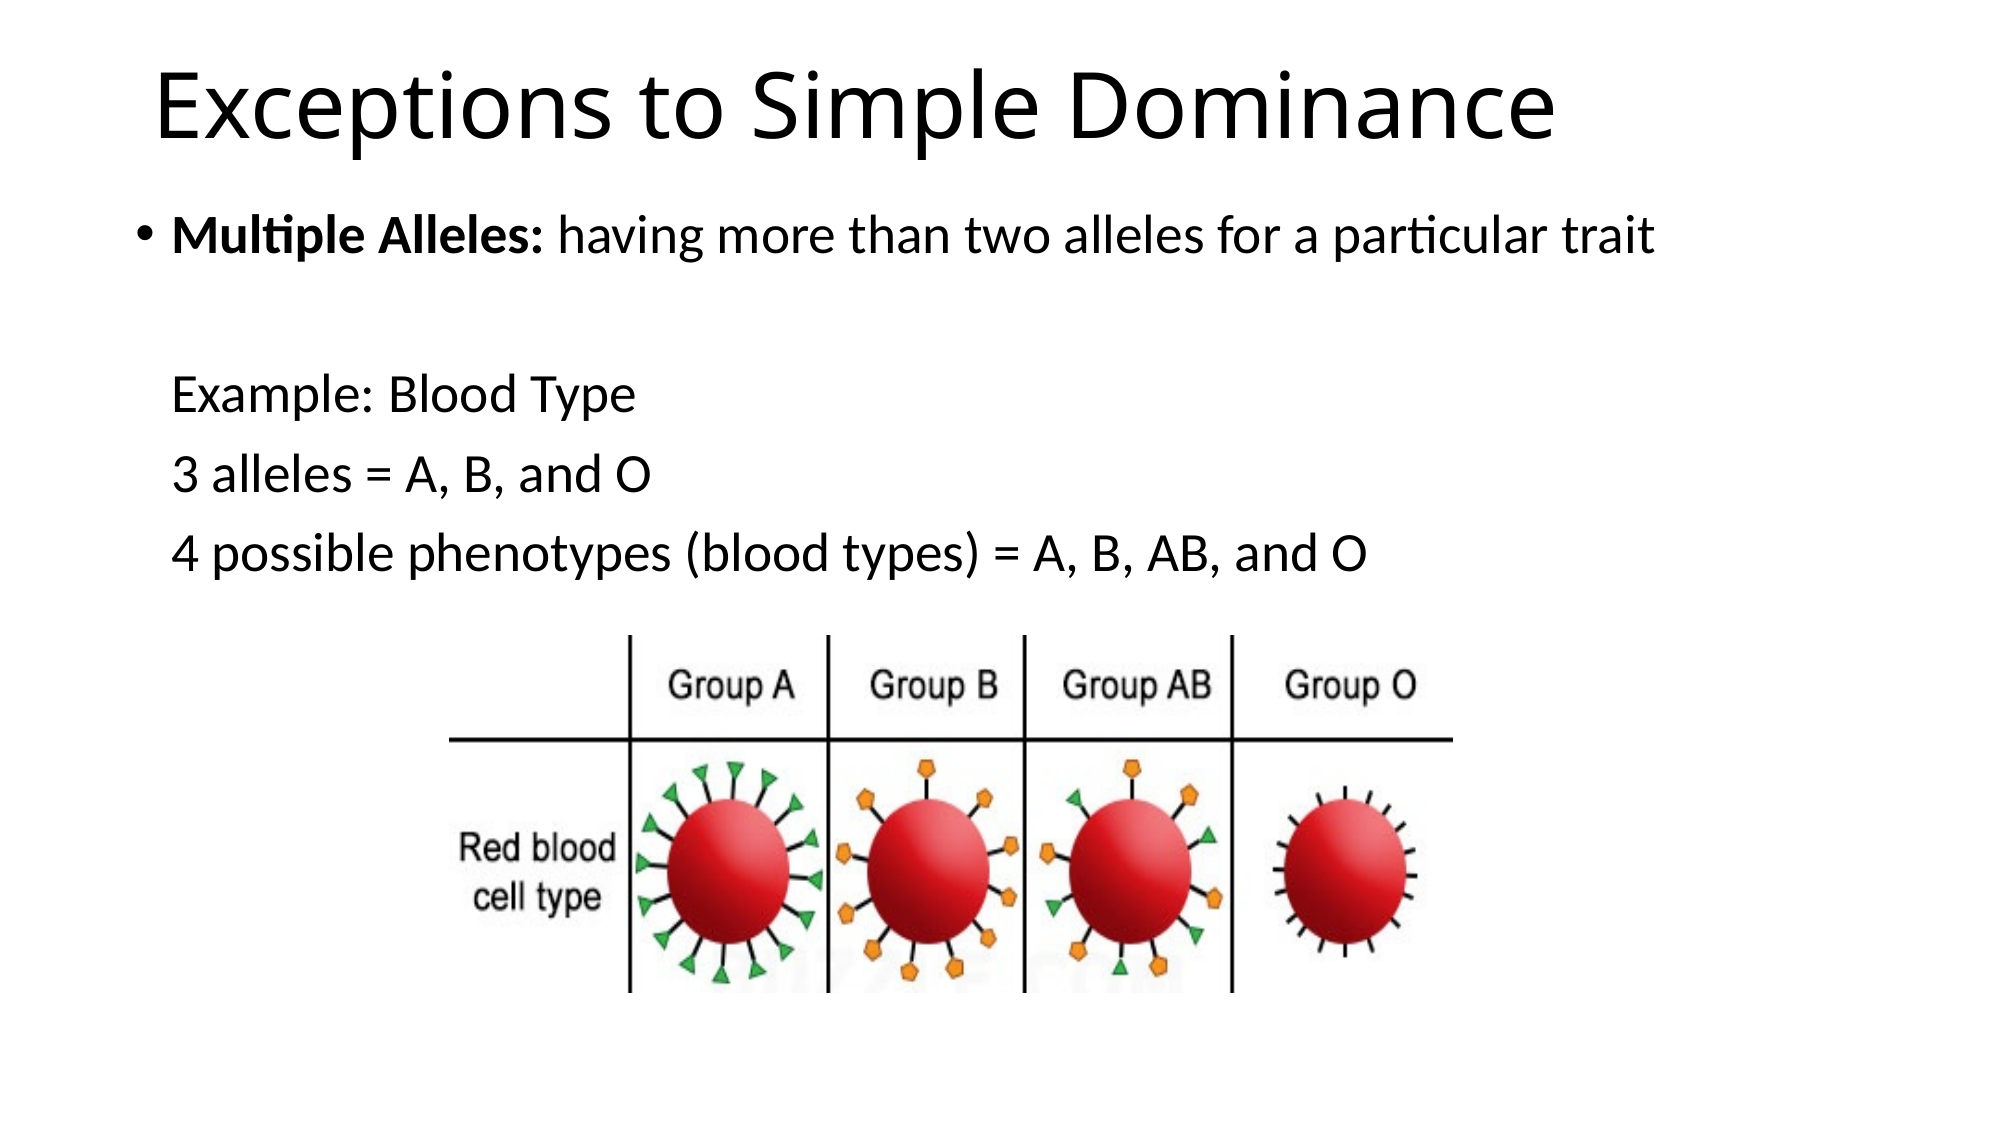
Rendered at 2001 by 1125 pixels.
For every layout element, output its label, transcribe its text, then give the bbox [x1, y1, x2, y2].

list Multiple Alleles: having more than two alleles for a particular trait Example: Blood Type 3 alleles = A, B, and O 4 possible phenotypes (blood types) = A, B, AB, and O [120, 198, 1846, 913]
title Exceptions to Simple Dominance [137, 0, 1863, 218]
picture [449, 635, 1453, 993]
